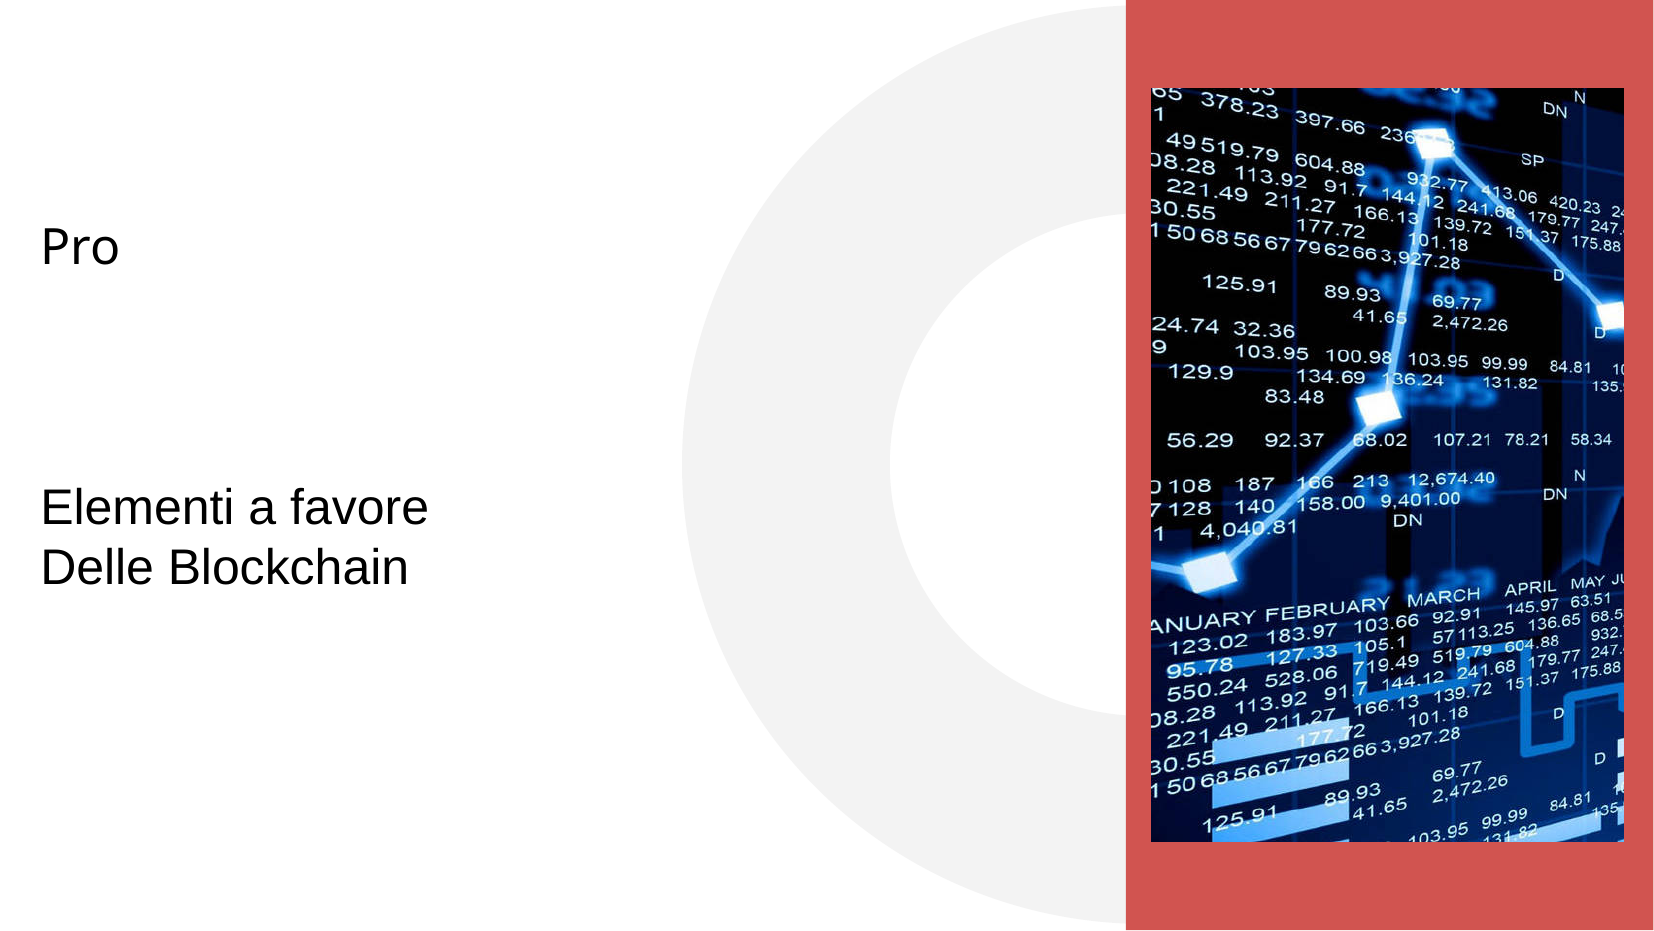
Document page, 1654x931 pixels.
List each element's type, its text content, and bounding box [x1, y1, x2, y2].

picture [1151, 87, 1625, 842]
title Pro [40, 186, 620, 302]
subtitle Elementi a favore Delle Blockchain [40, 357, 620, 712]
